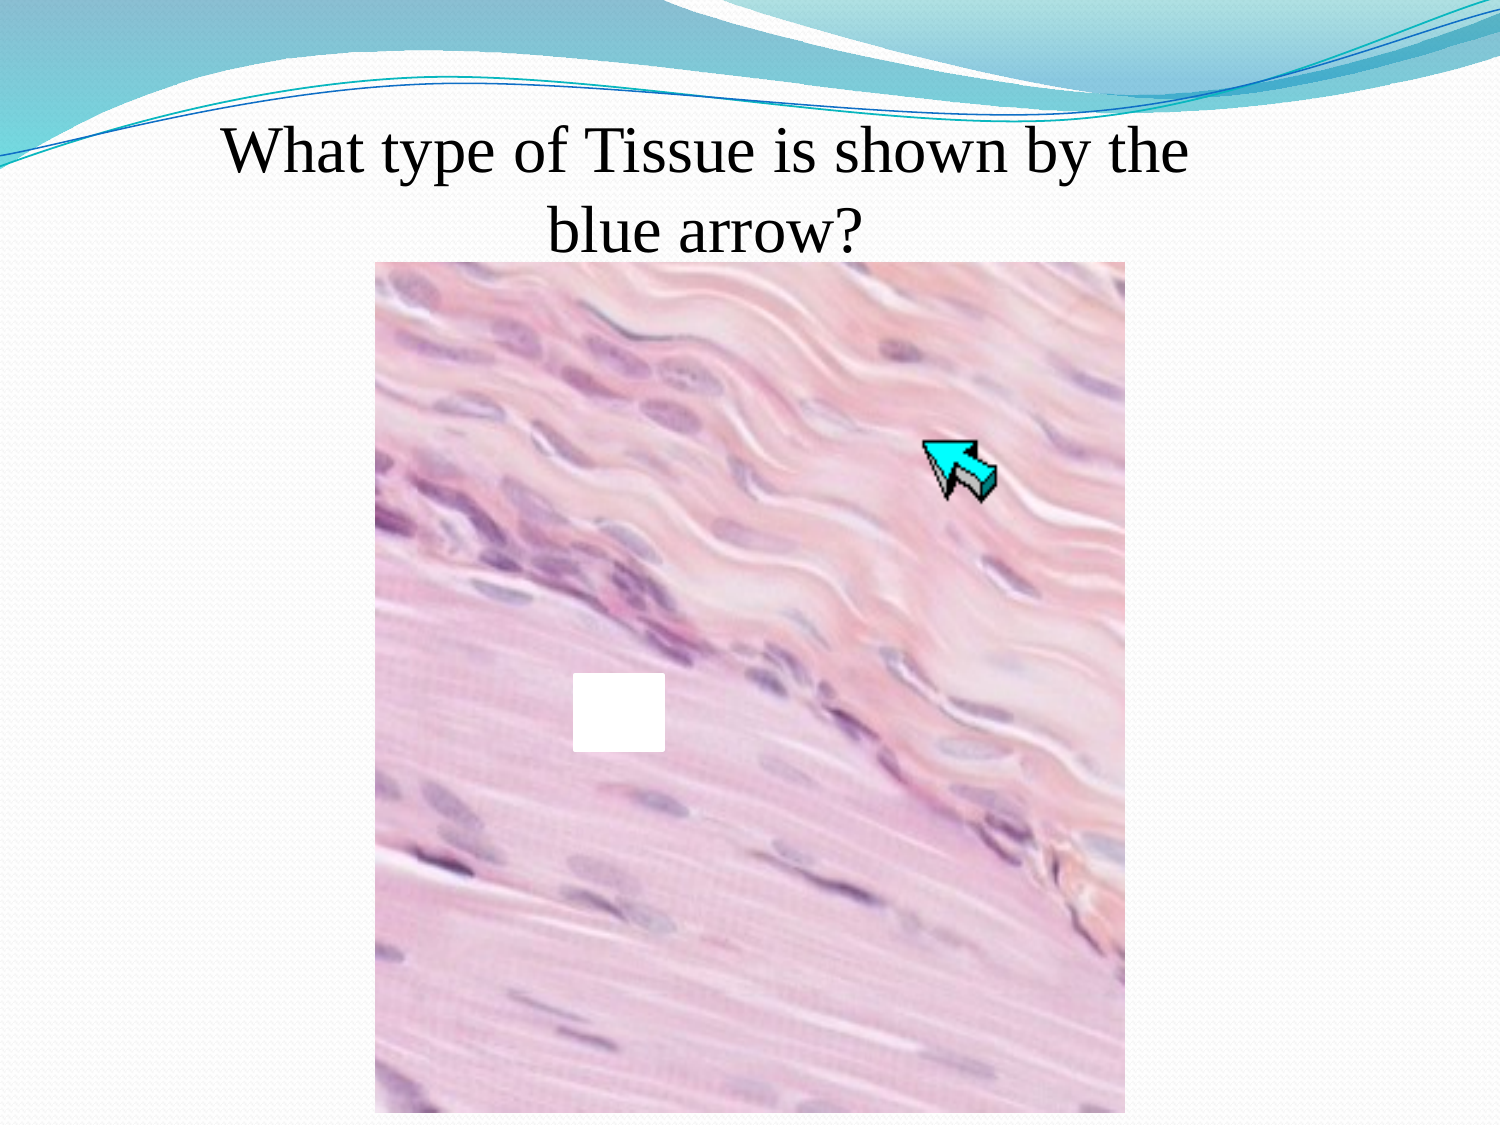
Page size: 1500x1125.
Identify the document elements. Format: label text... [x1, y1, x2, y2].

picture [374, 262, 1126, 1113]
text_box [368, 263, 374, 273]
text_box What type of Tissue is shown by the blue arrow? [187, 98, 1225, 273]
text_box [1126, 264, 1131, 273]
